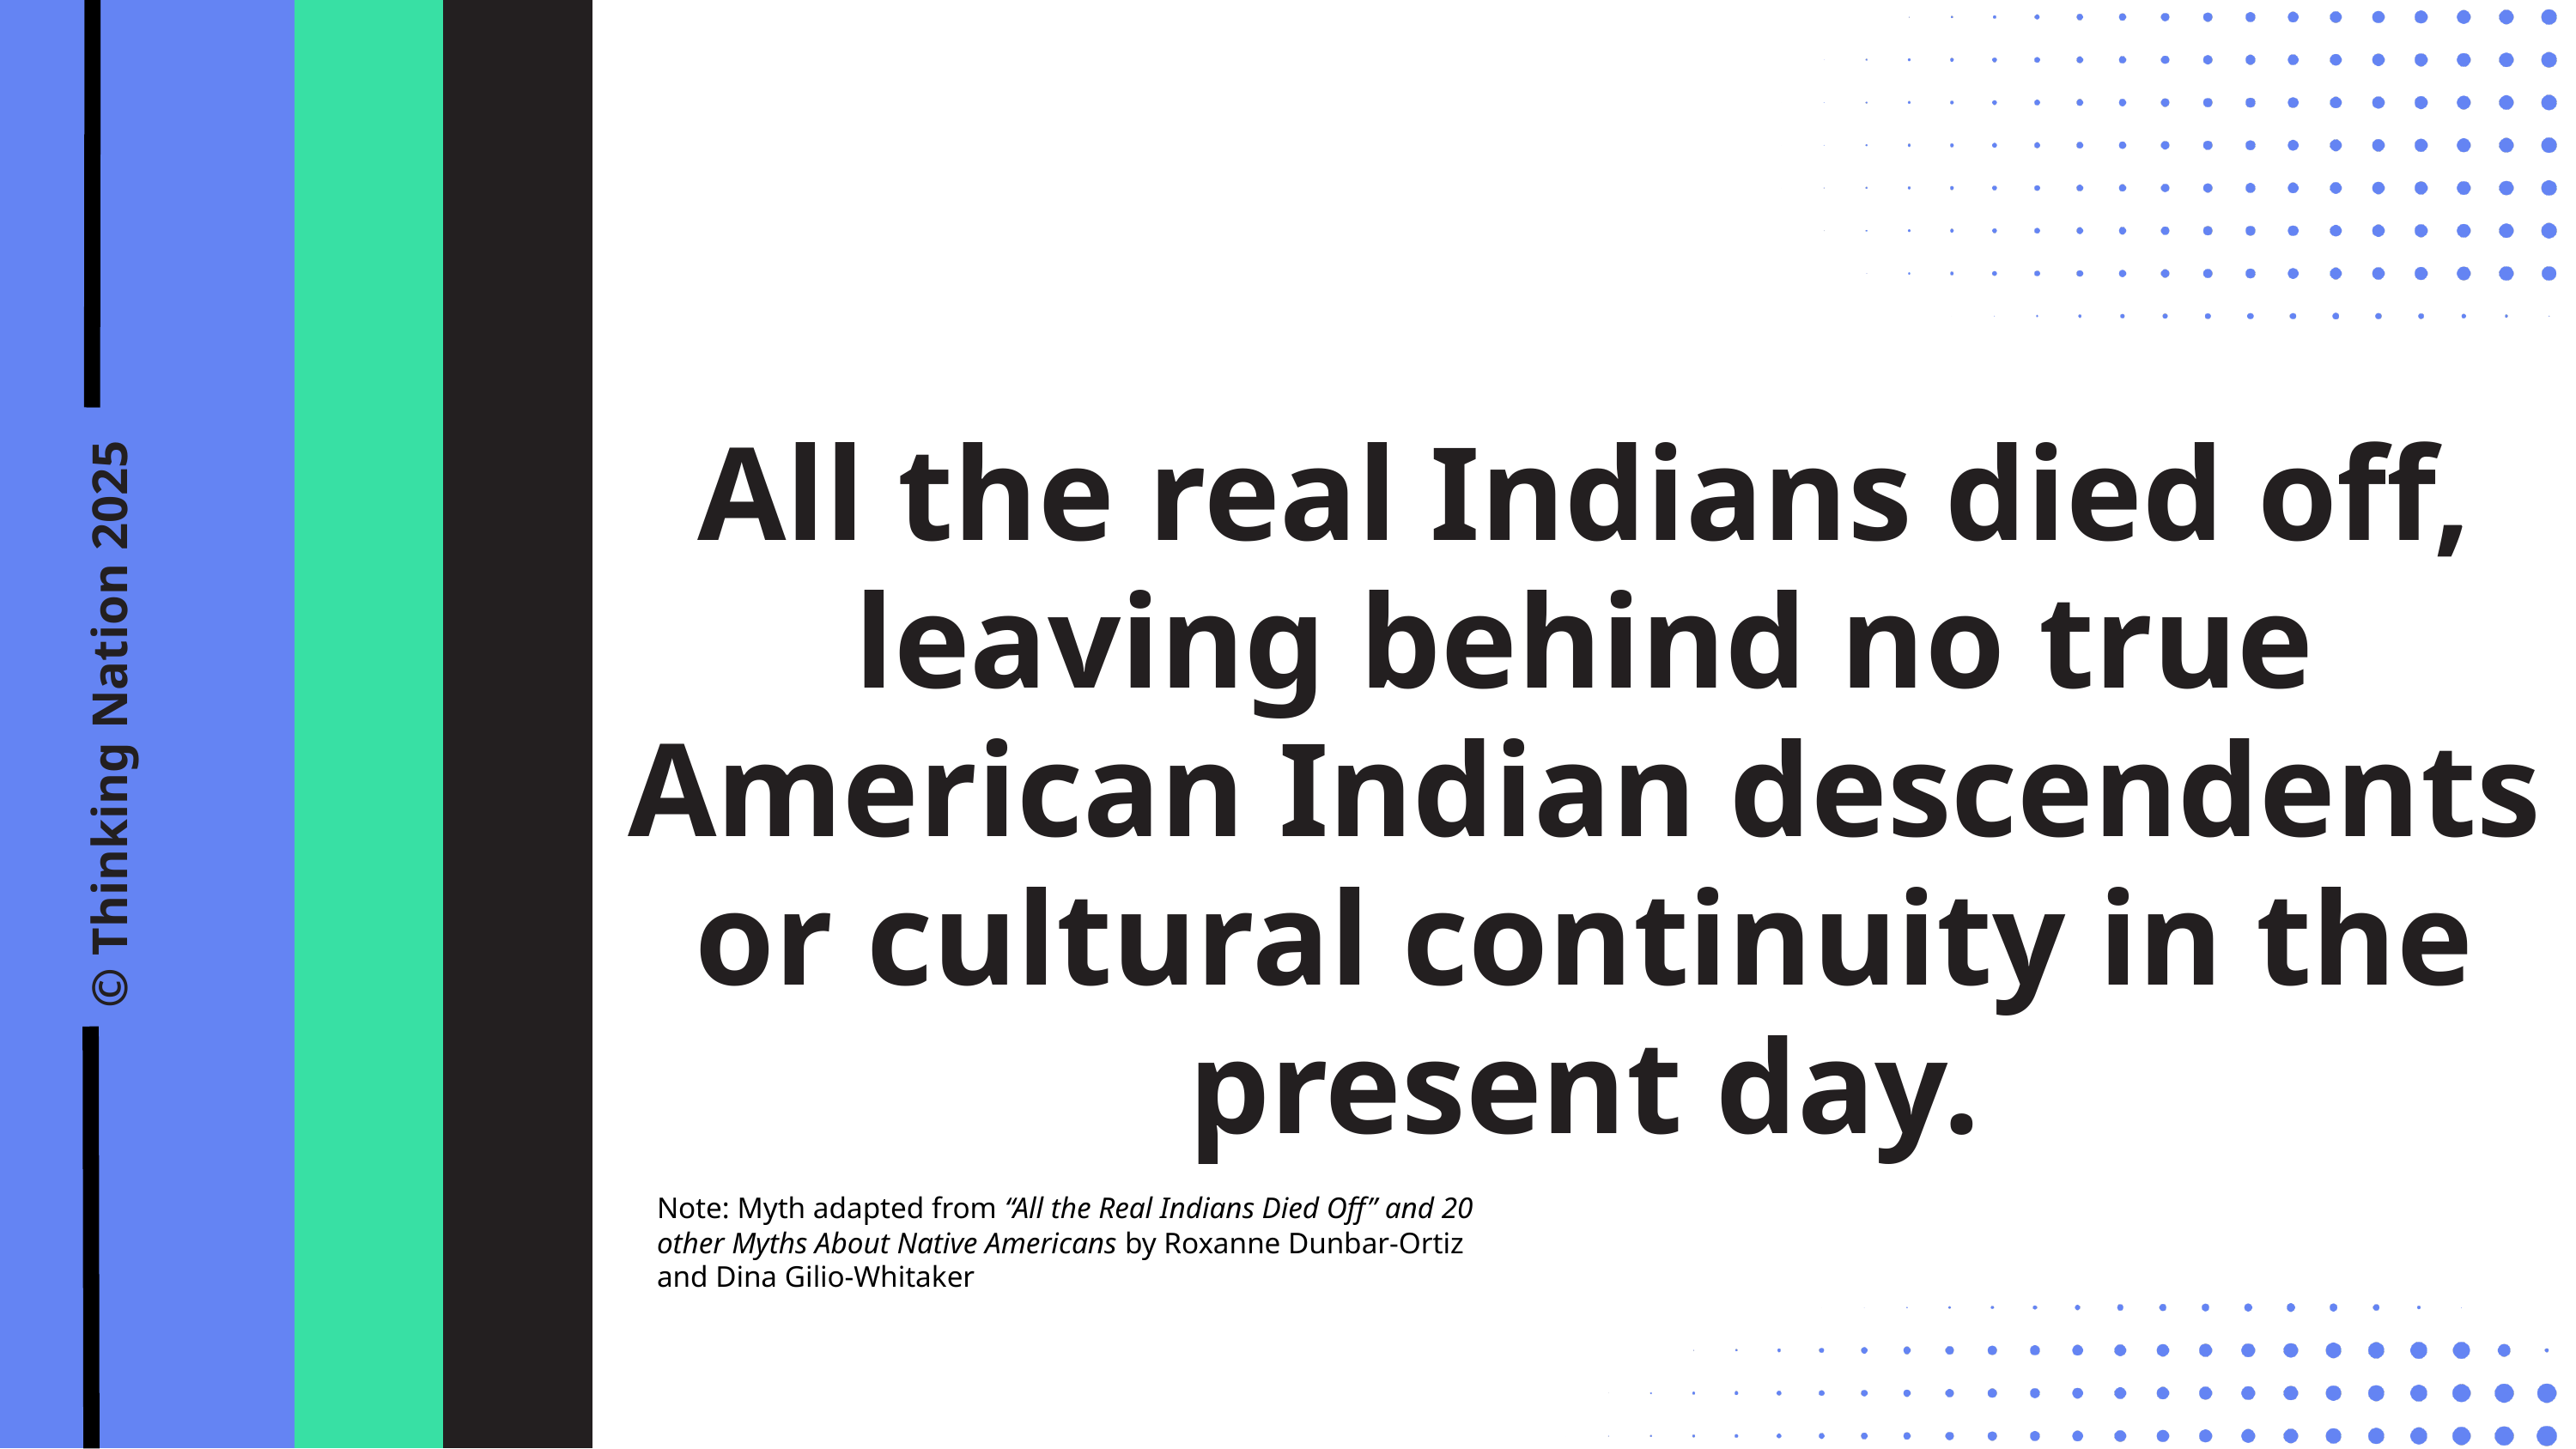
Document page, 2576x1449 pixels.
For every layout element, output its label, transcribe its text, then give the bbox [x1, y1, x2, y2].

text_box [1781, 0, 2576, 319]
text_box All the real Indians died off, leaving behind no true American Indian descendents or cultural continuity in the present day. [599, 421, 2576, 1163]
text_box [0, 0, 593, 1449]
text_box Note: Myth adapted from “All the Real Indians Died Off” and 20 other Myths About Native Americans by Roxanne Dunbar-Ortiz and Dina Gilio-Whitaker [643, 1177, 1495, 1307]
text_box [1565, 1303, 2576, 1449]
